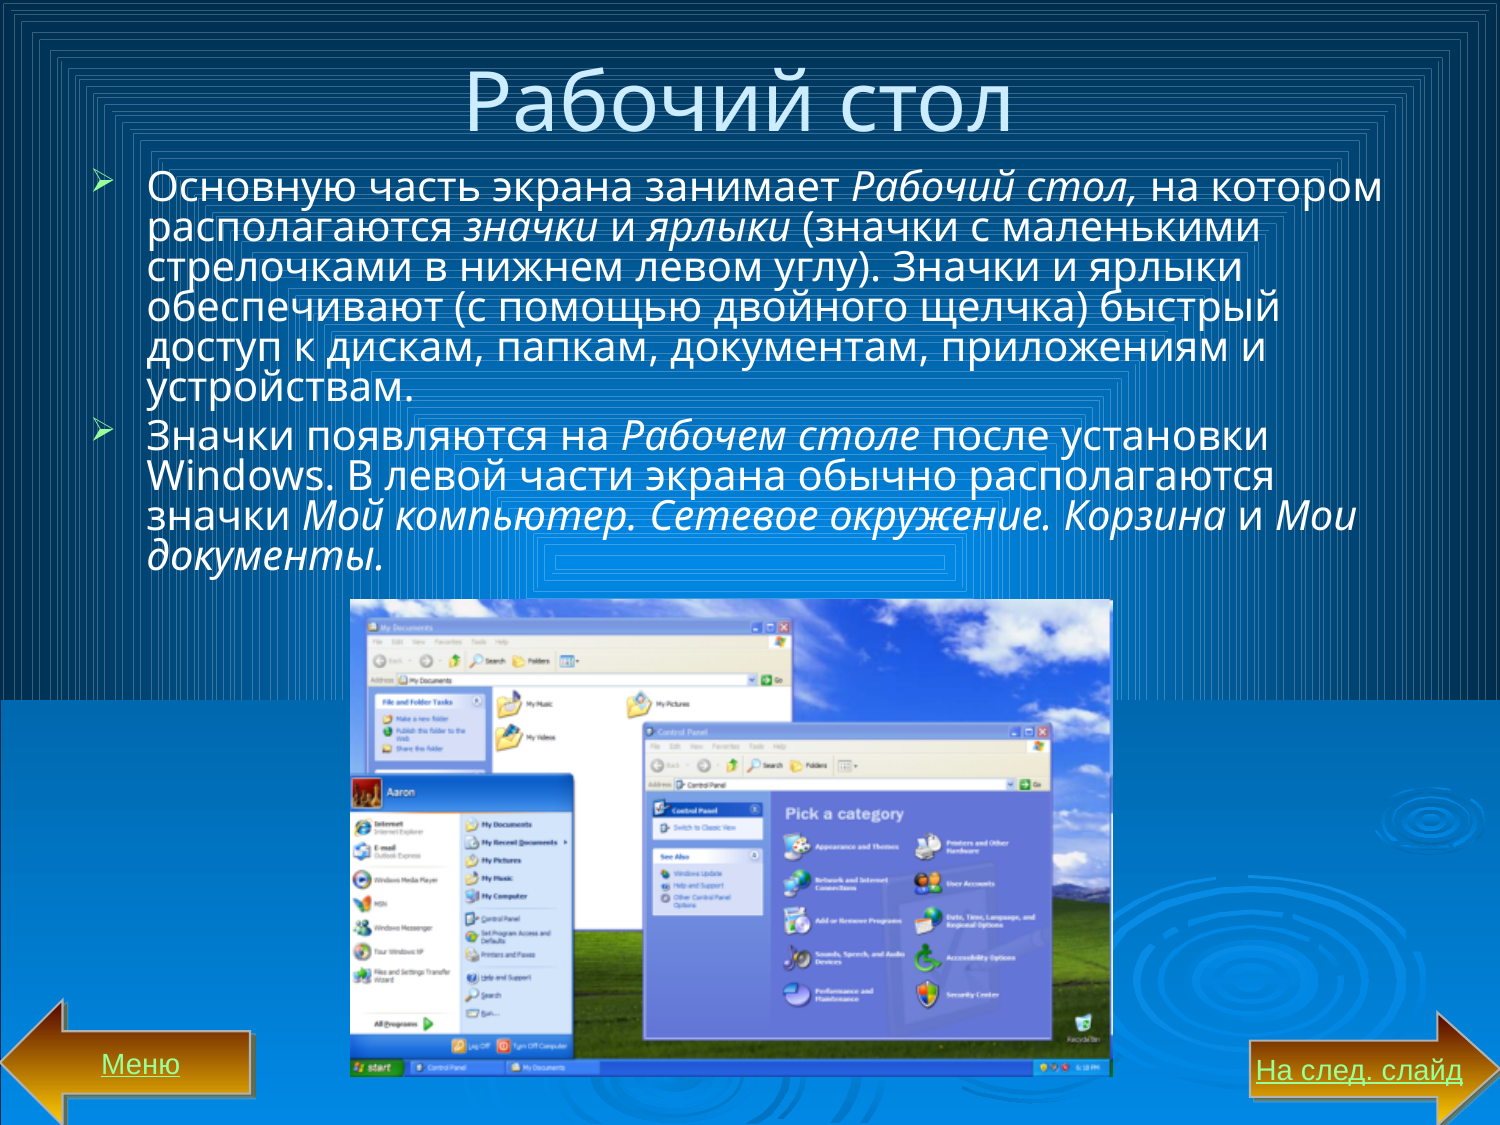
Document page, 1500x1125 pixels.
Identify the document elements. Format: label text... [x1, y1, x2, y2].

title Рабочий стол [74, 45, 1426, 151]
text_box На след. слайд [1250, 1012, 1500, 1125]
text_box Меню [0, 999, 250, 1125]
list Основную часть экрана занимает Рабочий стол, на котором располагаются значки и ярлыки (значки с маленькими стрелочками в нижнем левом углу). Значки и ярлыки обеспечивают (с помощью двойного щелчка) быстрый доступ к дискам, папкам, документам, приложениям и устройствам. Значки появляются на Рабочем столе после установки Windows. В левой части экрана обычно располагаются значки Мой компьютер. Сетевое окружение. Корзина и Мои документы. [74, 162, 1426, 651]
picture [349, 599, 1113, 1077]
